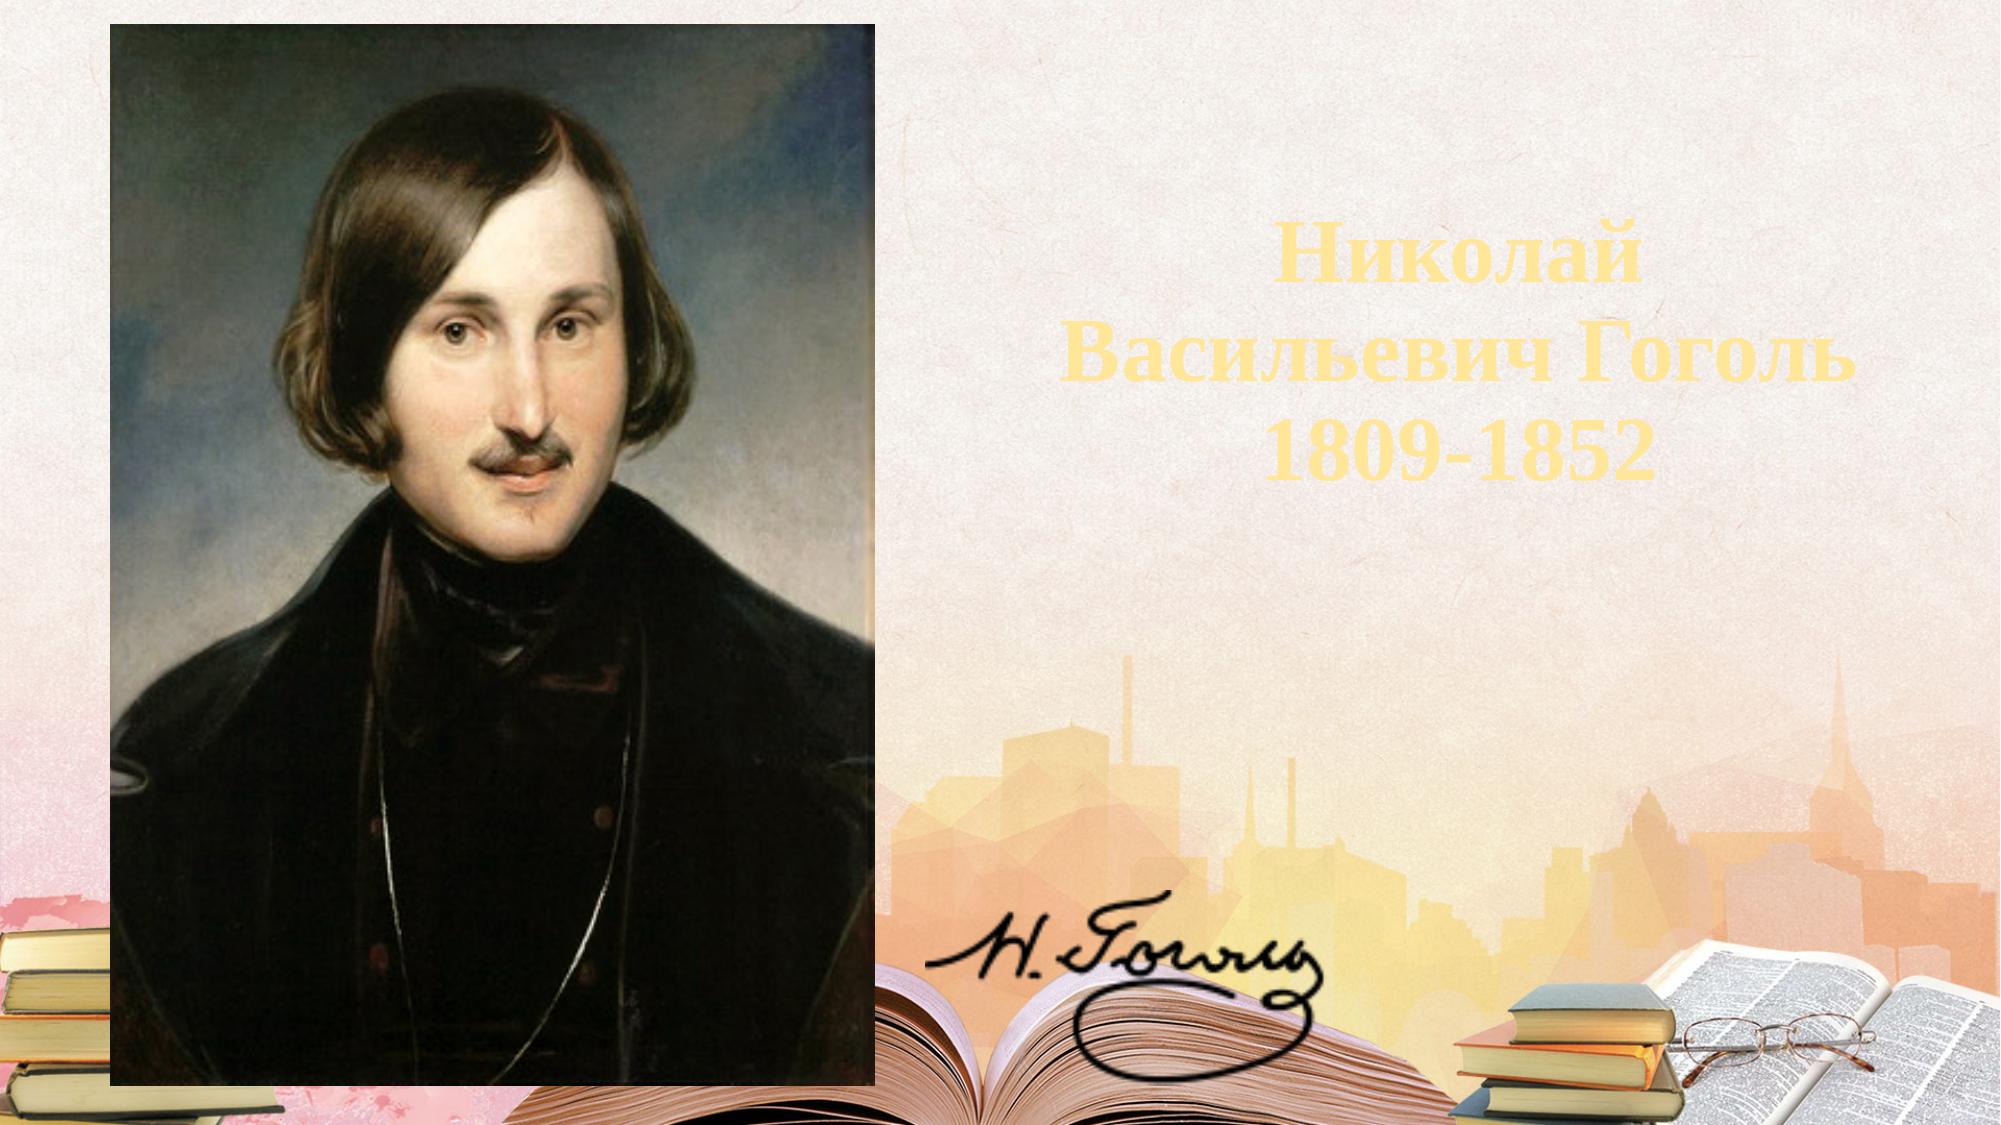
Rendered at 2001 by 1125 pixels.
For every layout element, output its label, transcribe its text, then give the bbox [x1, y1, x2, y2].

title Николай Васильевич Гоголь 1809-1852 [1003, 81, 1916, 721]
picture [0, 0, 2001, 1125]
